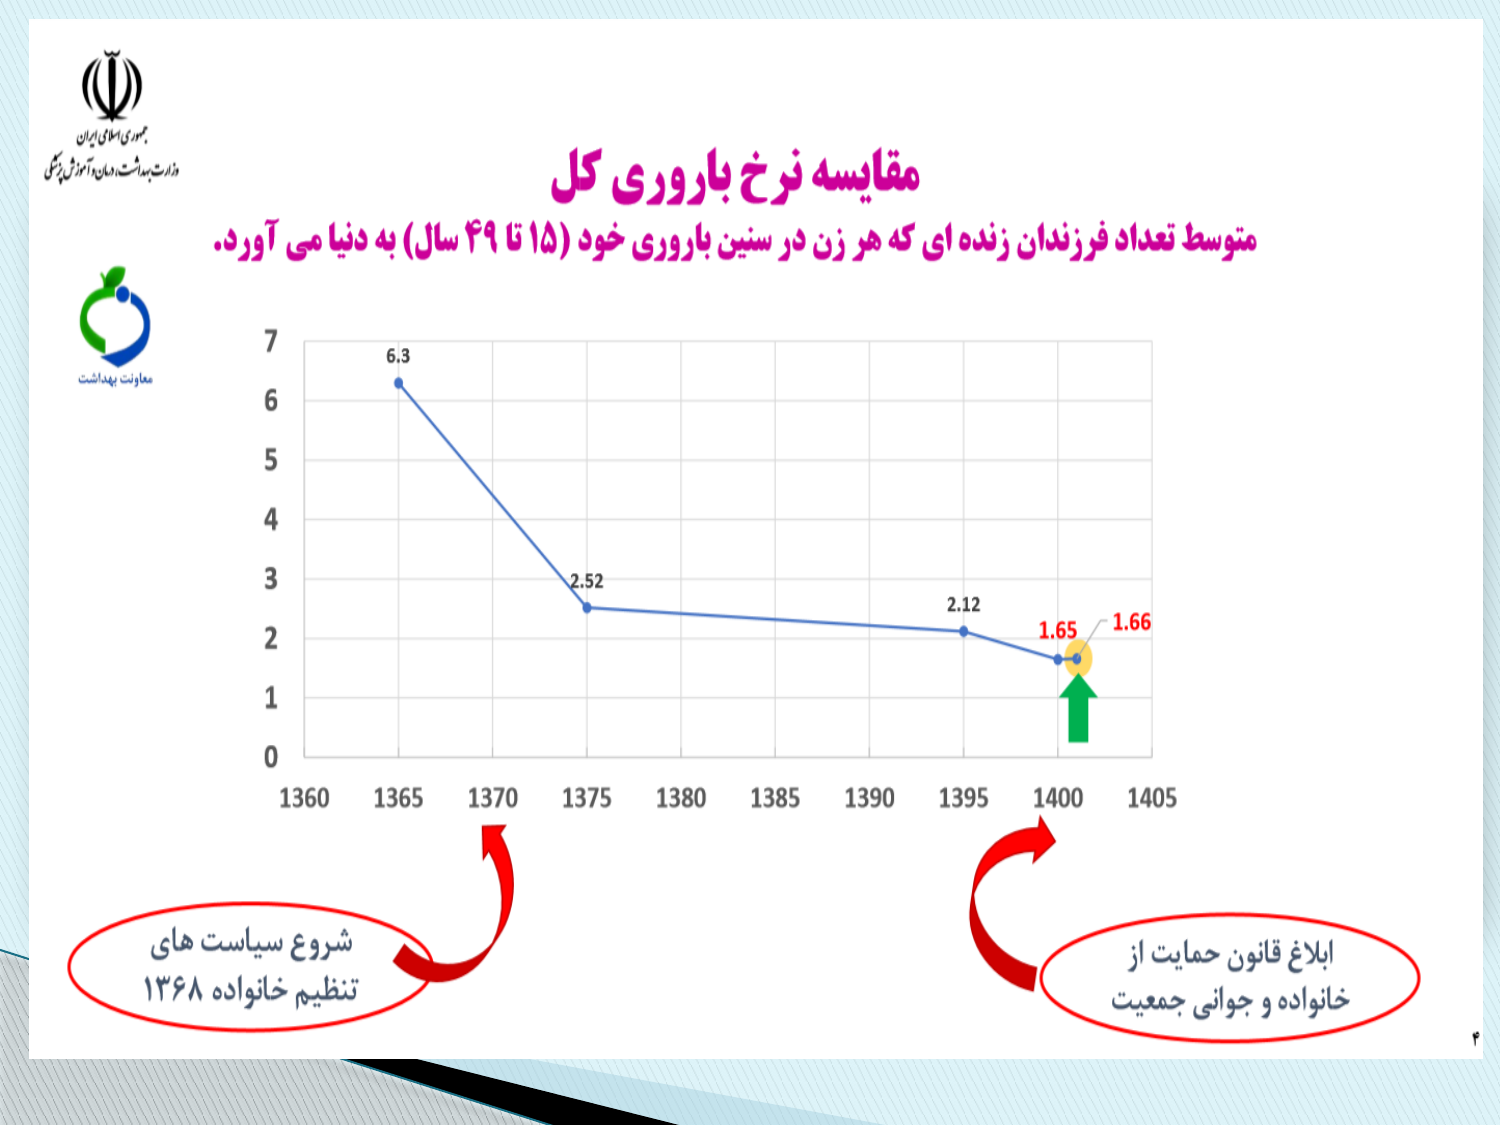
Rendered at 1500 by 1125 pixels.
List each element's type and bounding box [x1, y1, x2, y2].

picture [29, 18, 1483, 1059]
